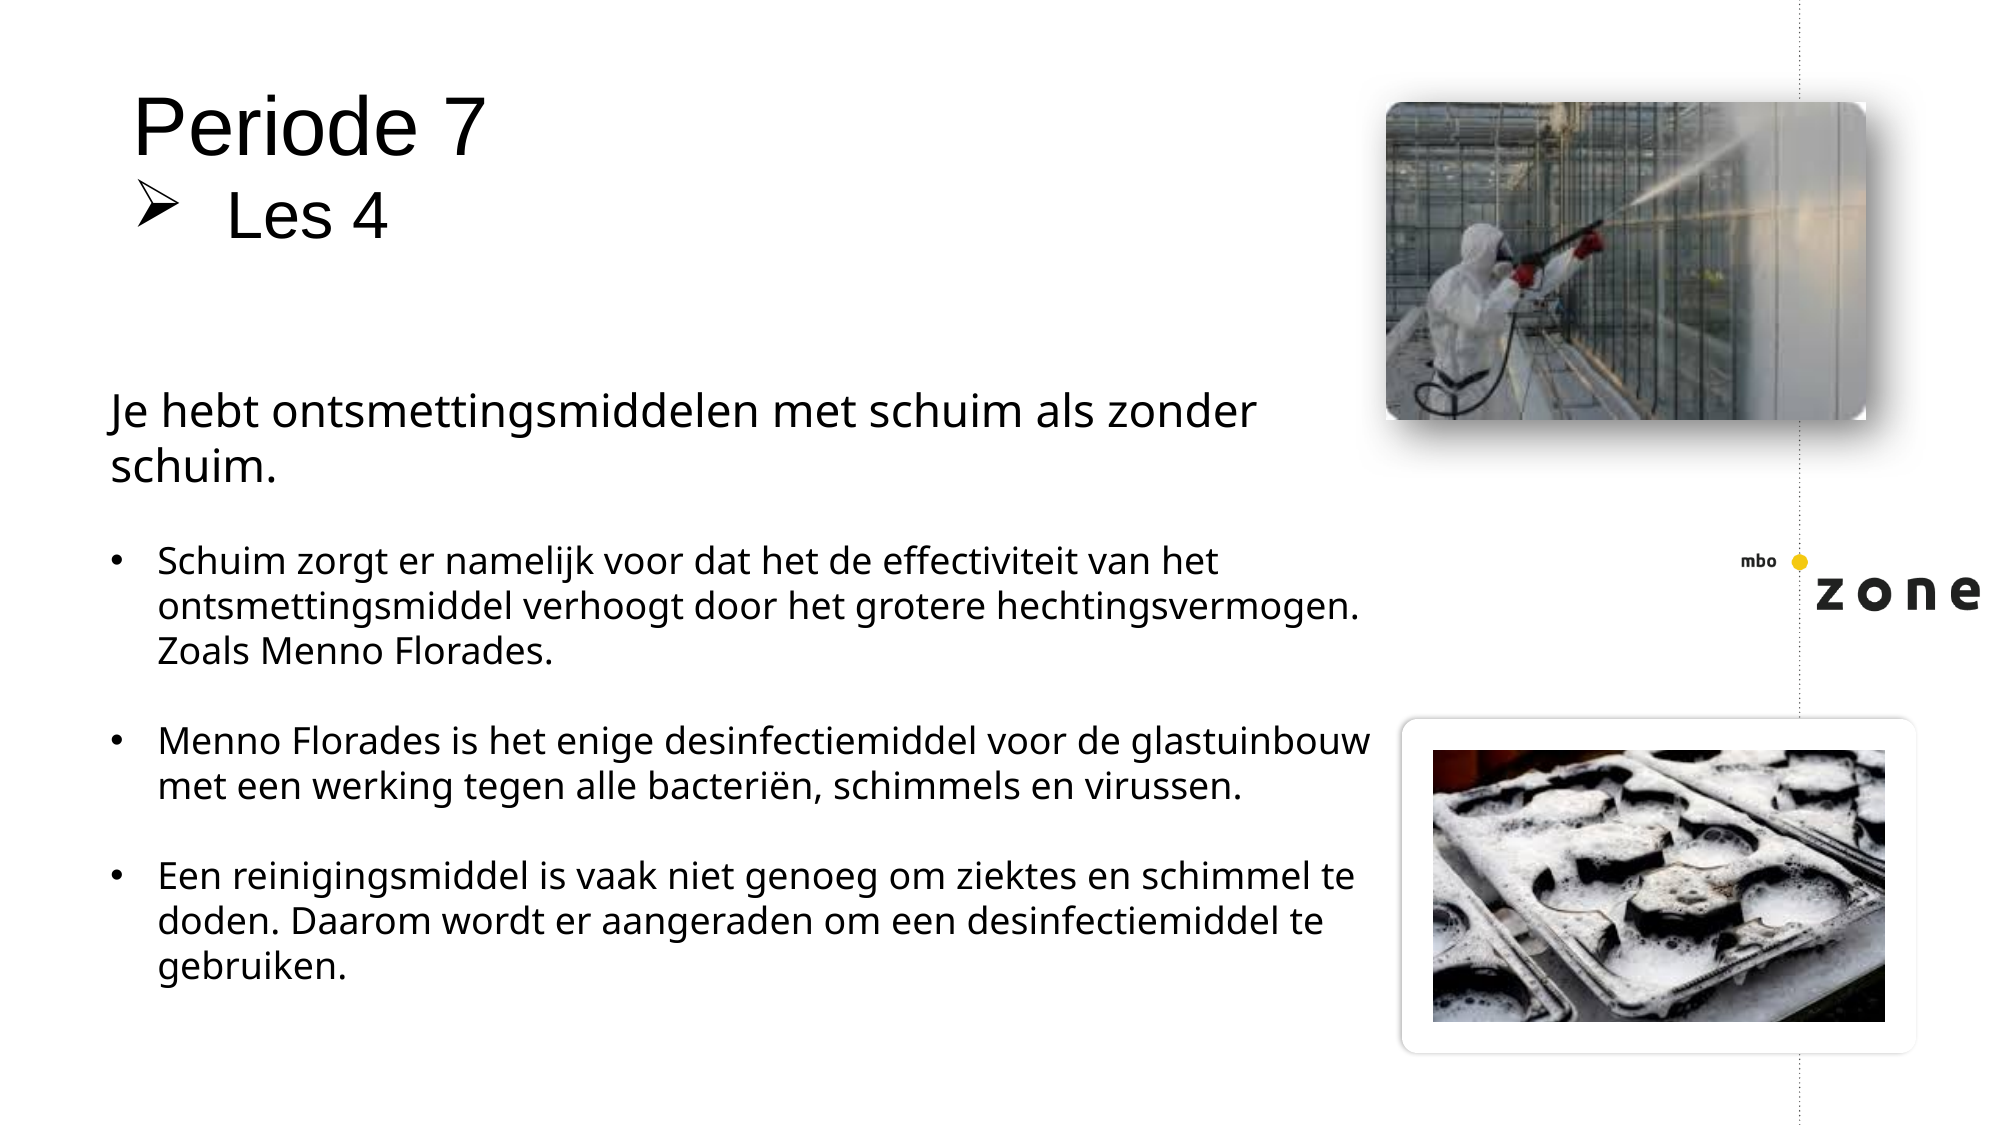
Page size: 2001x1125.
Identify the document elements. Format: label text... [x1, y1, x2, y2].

text_box Periode 7 Les 4 [117, 64, 528, 259]
picture [1433, 750, 1885, 1023]
text_box Je hebt ontsmettingsmiddelen met schuim als zonder schuim. Schuim zorgt er namelijk voor dat het de effectiviteit van het ontsmettingsmiddel verhoogt door het grotere hechtingsvermogen. Zoals Menno Florades. Menno Florades is het enige desinfectiemiddel voor de glastuinbouw met een werking tegen alle bacteriën, schimmels en virussen. Een reinigingsmiddel is vaak niet genoeg om ziektes en schimmel te doden. Daarom wordt er aangeraden om een desinfectiemiddel te gebruiken. [95, 374, 1434, 995]
picture [1386, 0, 2001, 1125]
